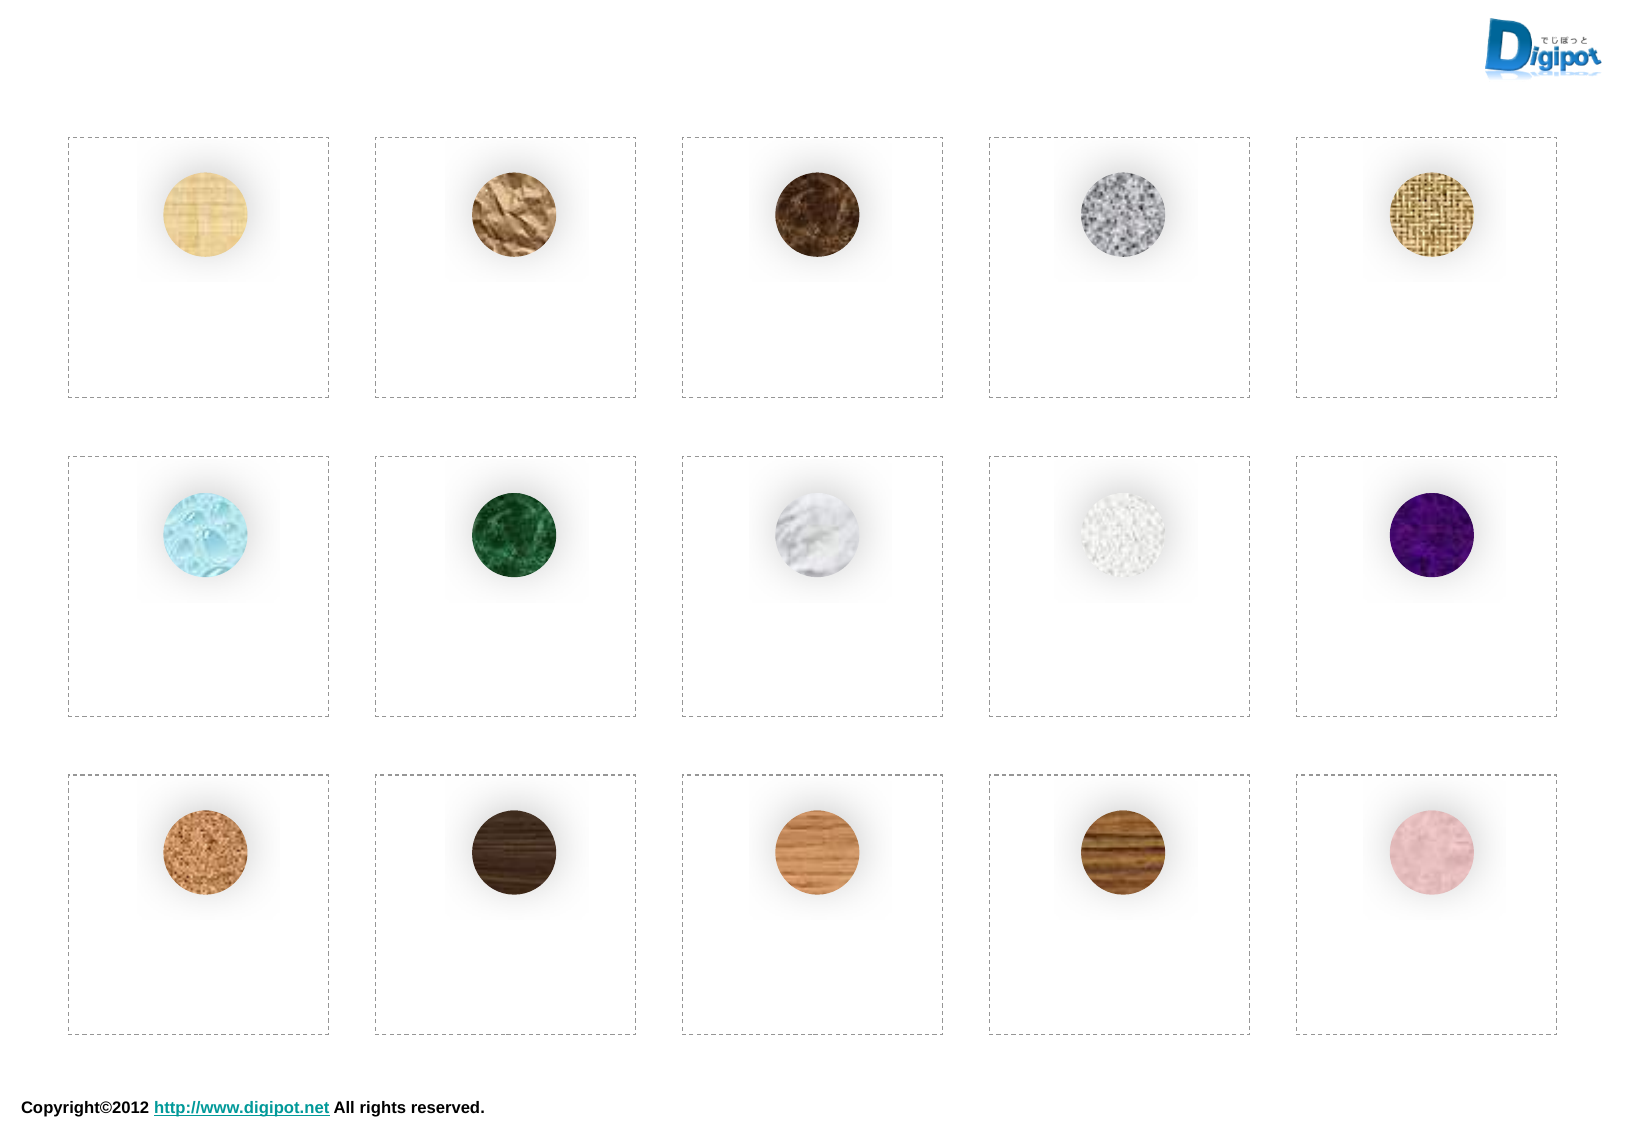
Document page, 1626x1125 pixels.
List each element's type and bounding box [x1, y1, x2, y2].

text_box [472, 810, 557, 895]
text_box [1081, 172, 1166, 257]
text_box [775, 493, 860, 578]
picture [1485, 18, 1602, 82]
text_box [1081, 493, 1166, 578]
text_box [163, 172, 248, 257]
text_box [1389, 493, 1474, 578]
text_box [775, 810, 860, 895]
text_box [1389, 810, 1474, 895]
text_box [163, 810, 248, 895]
text_box [1389, 172, 1474, 257]
text_box [775, 172, 860, 257]
text_box [163, 493, 248, 578]
text_box [472, 493, 557, 578]
text_box [1081, 810, 1166, 895]
text_box [472, 172, 557, 257]
